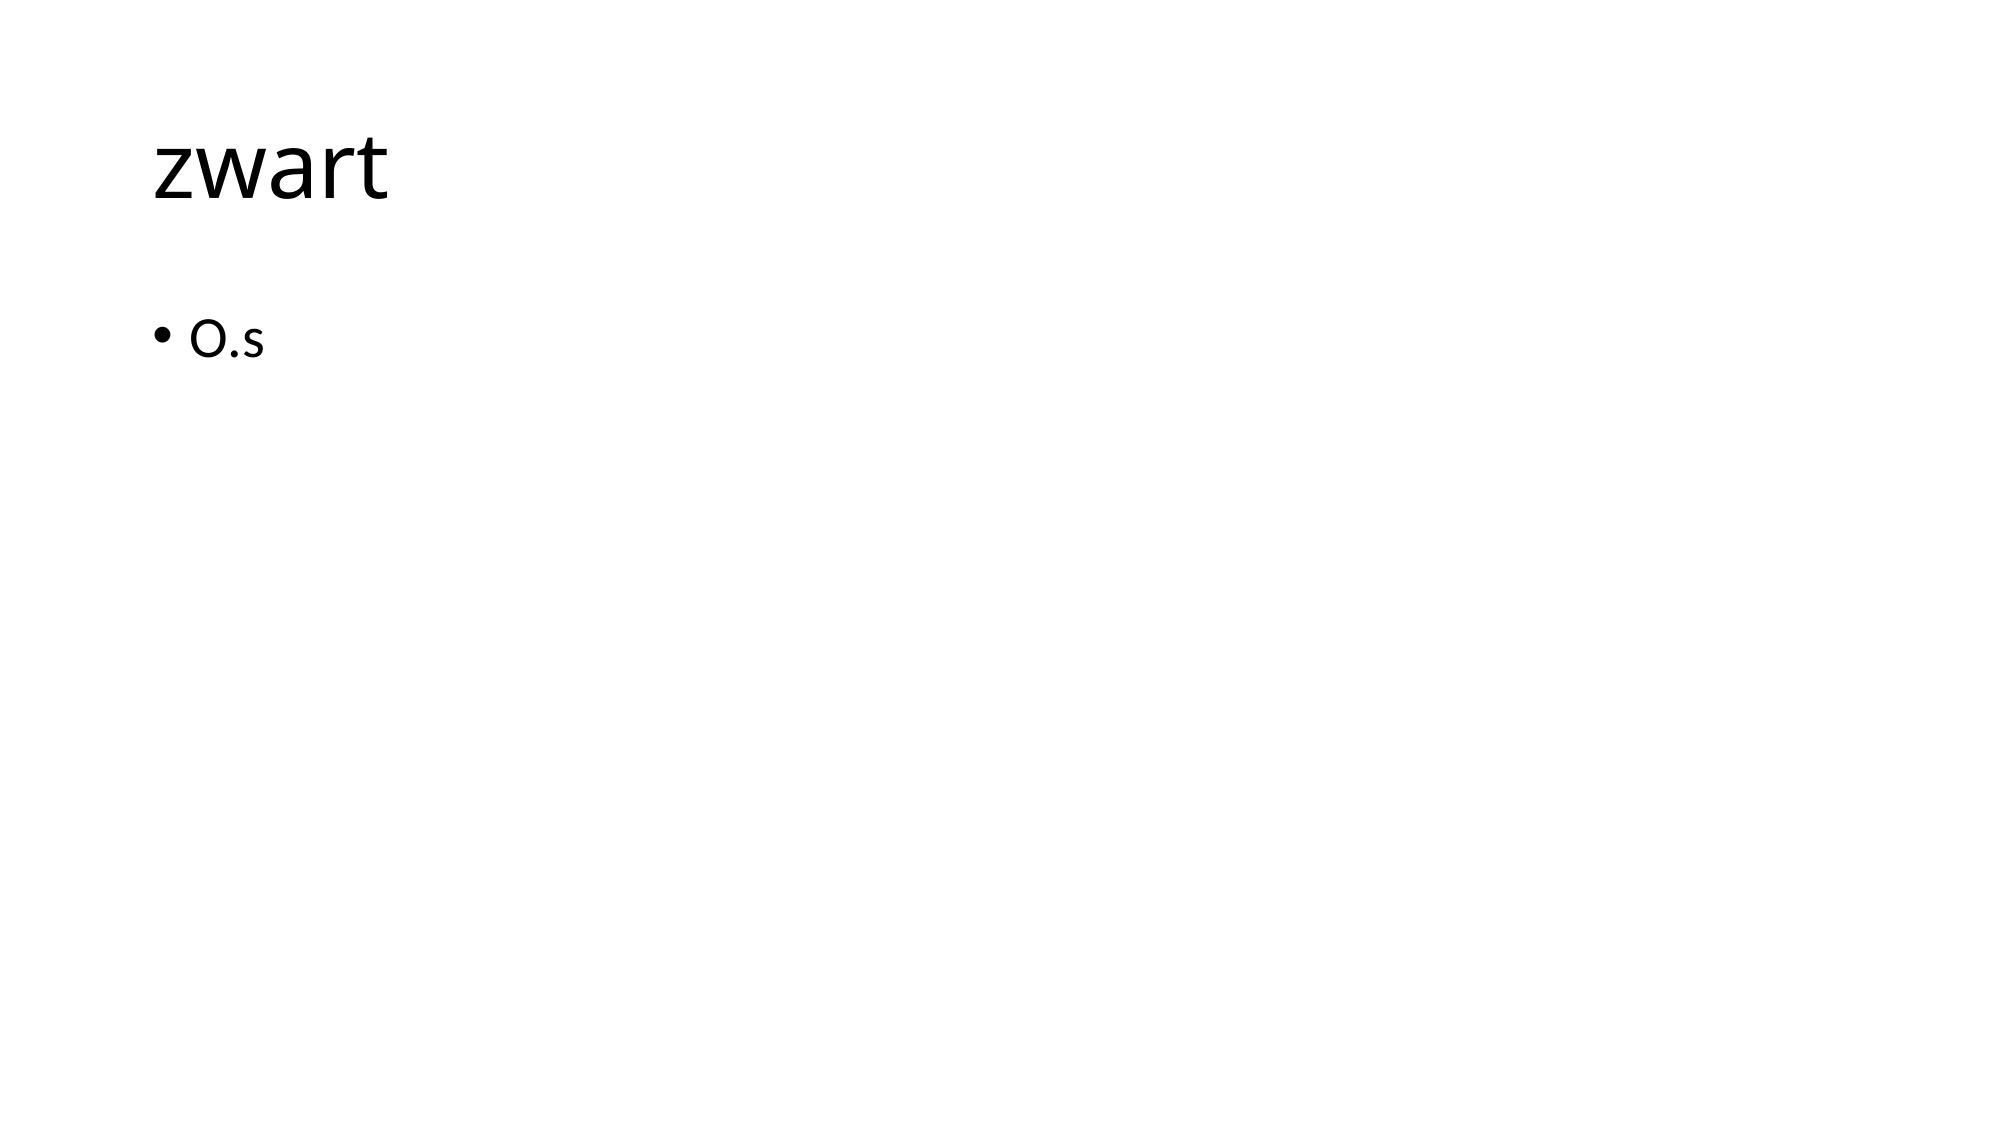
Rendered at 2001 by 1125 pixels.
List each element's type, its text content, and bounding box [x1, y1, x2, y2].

list O.s [137, 299, 1863, 1014]
title zwart [137, 59, 1863, 278]
